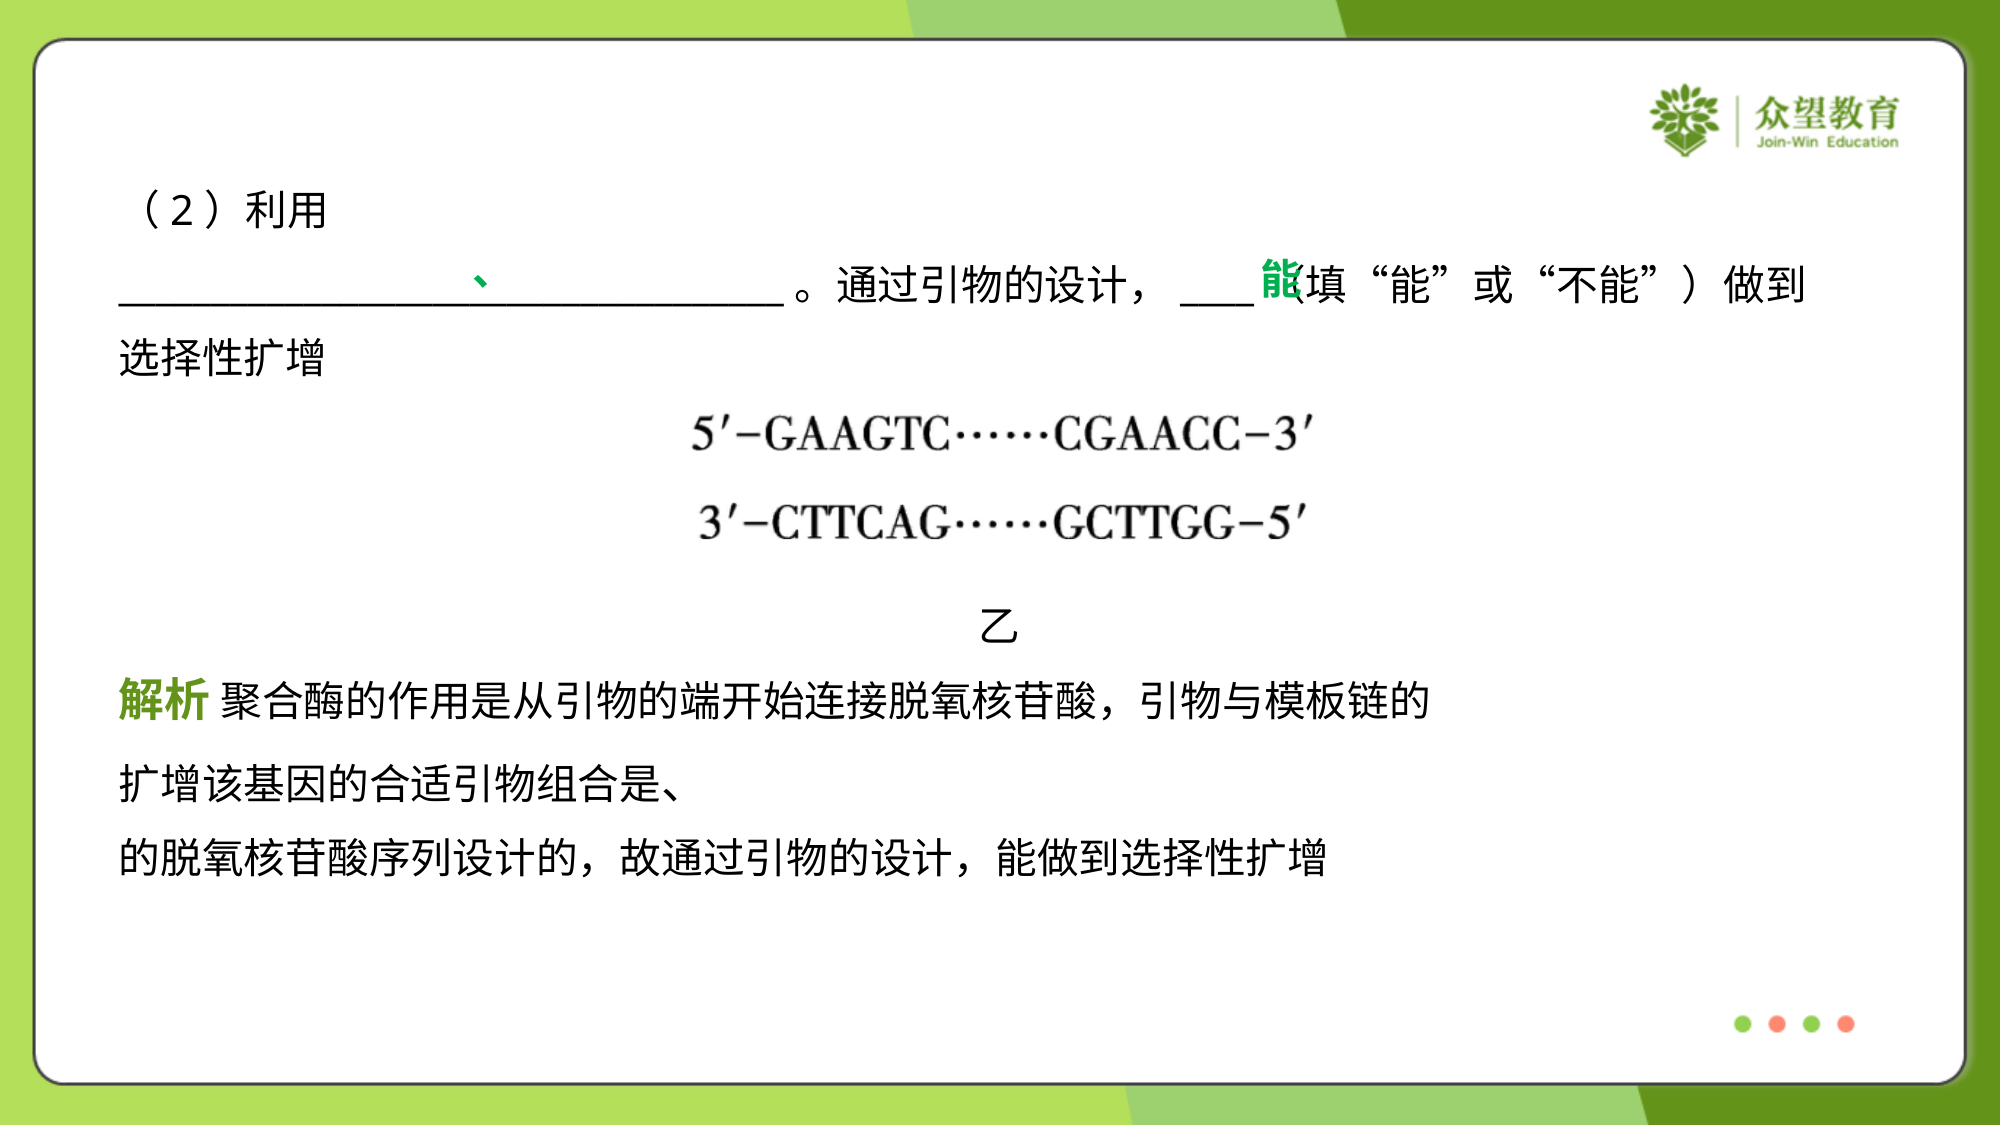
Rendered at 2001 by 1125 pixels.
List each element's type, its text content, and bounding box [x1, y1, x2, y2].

text_box 乙 [974, 574, 1026, 708]
text_box 能 [1245, 227, 1317, 295]
picture [0, 0, 2000, 1125]
